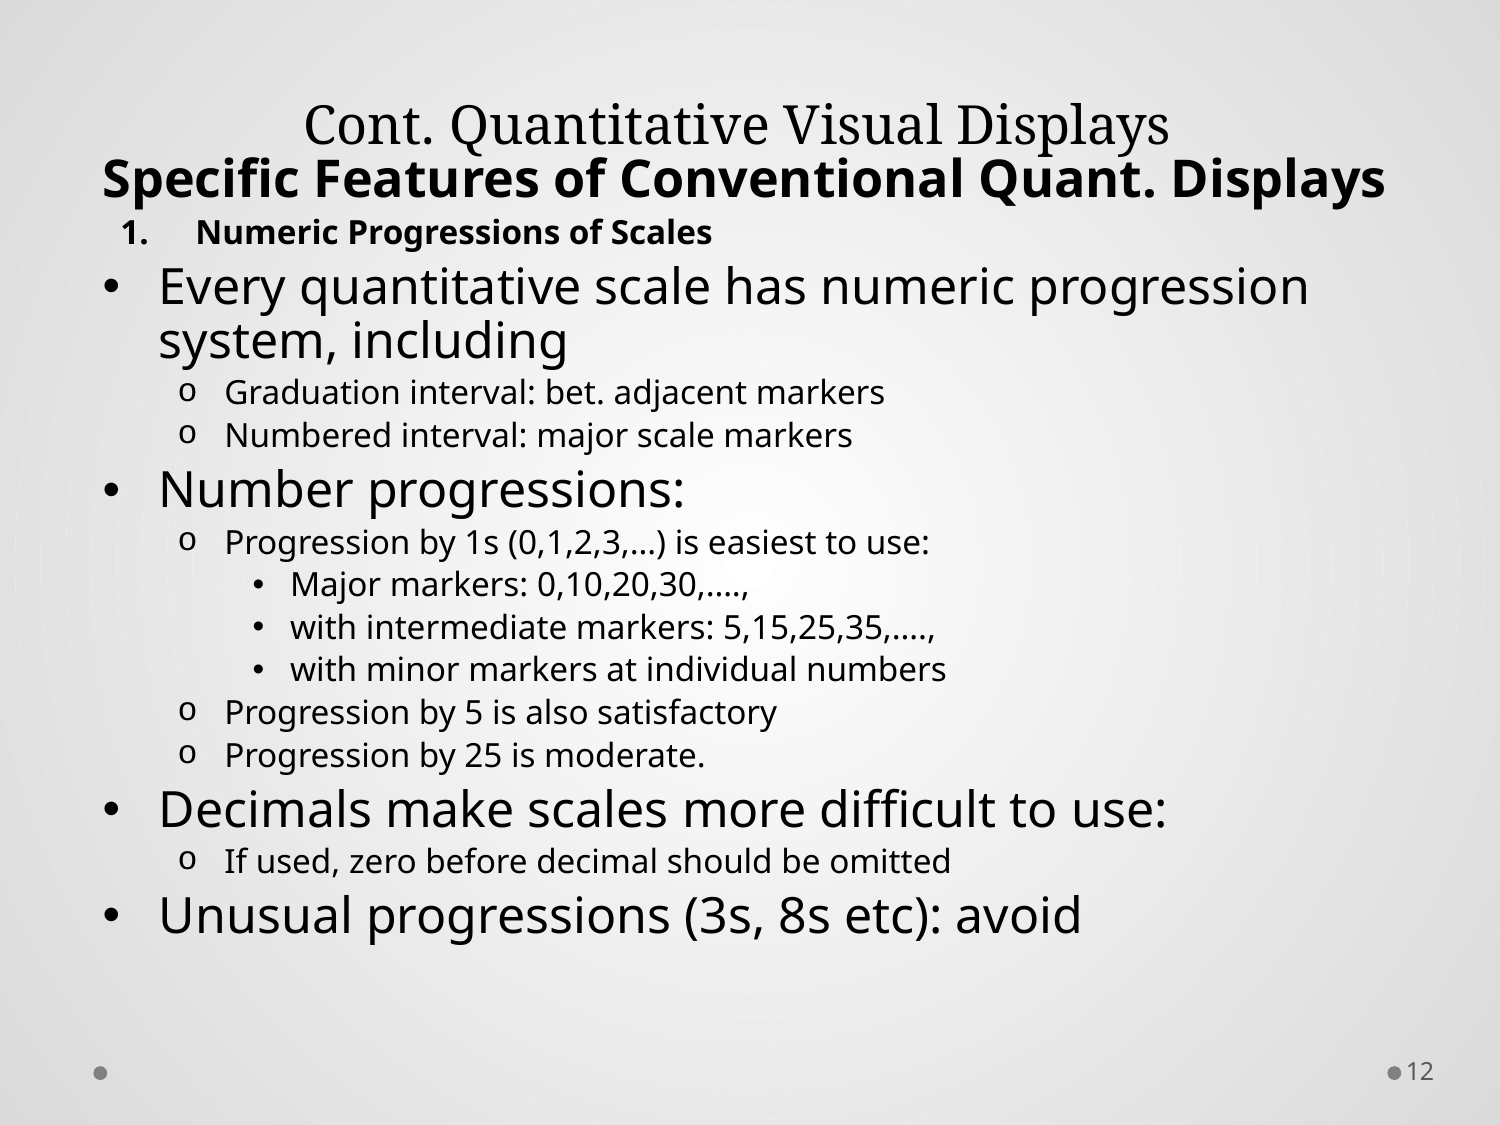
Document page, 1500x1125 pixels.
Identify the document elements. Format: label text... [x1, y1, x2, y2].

list Specific Features of Conventional Quant. Displays Numeric Progressions of Scales Every quantitative scale has numeric progression system, including Graduation interval: bet. adjacent markers Numbered interval: major scale markers Number progressions: Progression by 1s (0,1,2,3,…) is easiest to use: Major markers: 0,10,20,30,…., with intermediate markers: 5,15,25,35,…., with minor markers at individual numbers Progression by 5 is also satisfactory Progression by 25 is moderate. Decimals make scales more difficult to use: If used, zero before decimal should be omitted Unusual progressions (3s, 8s etc): avoid [87, 137, 1438, 1113]
slide_number 12 [1401, 1042, 1494, 1103]
title Cont. Quantitative Visual Displays [62, 62, 1413, 163]
